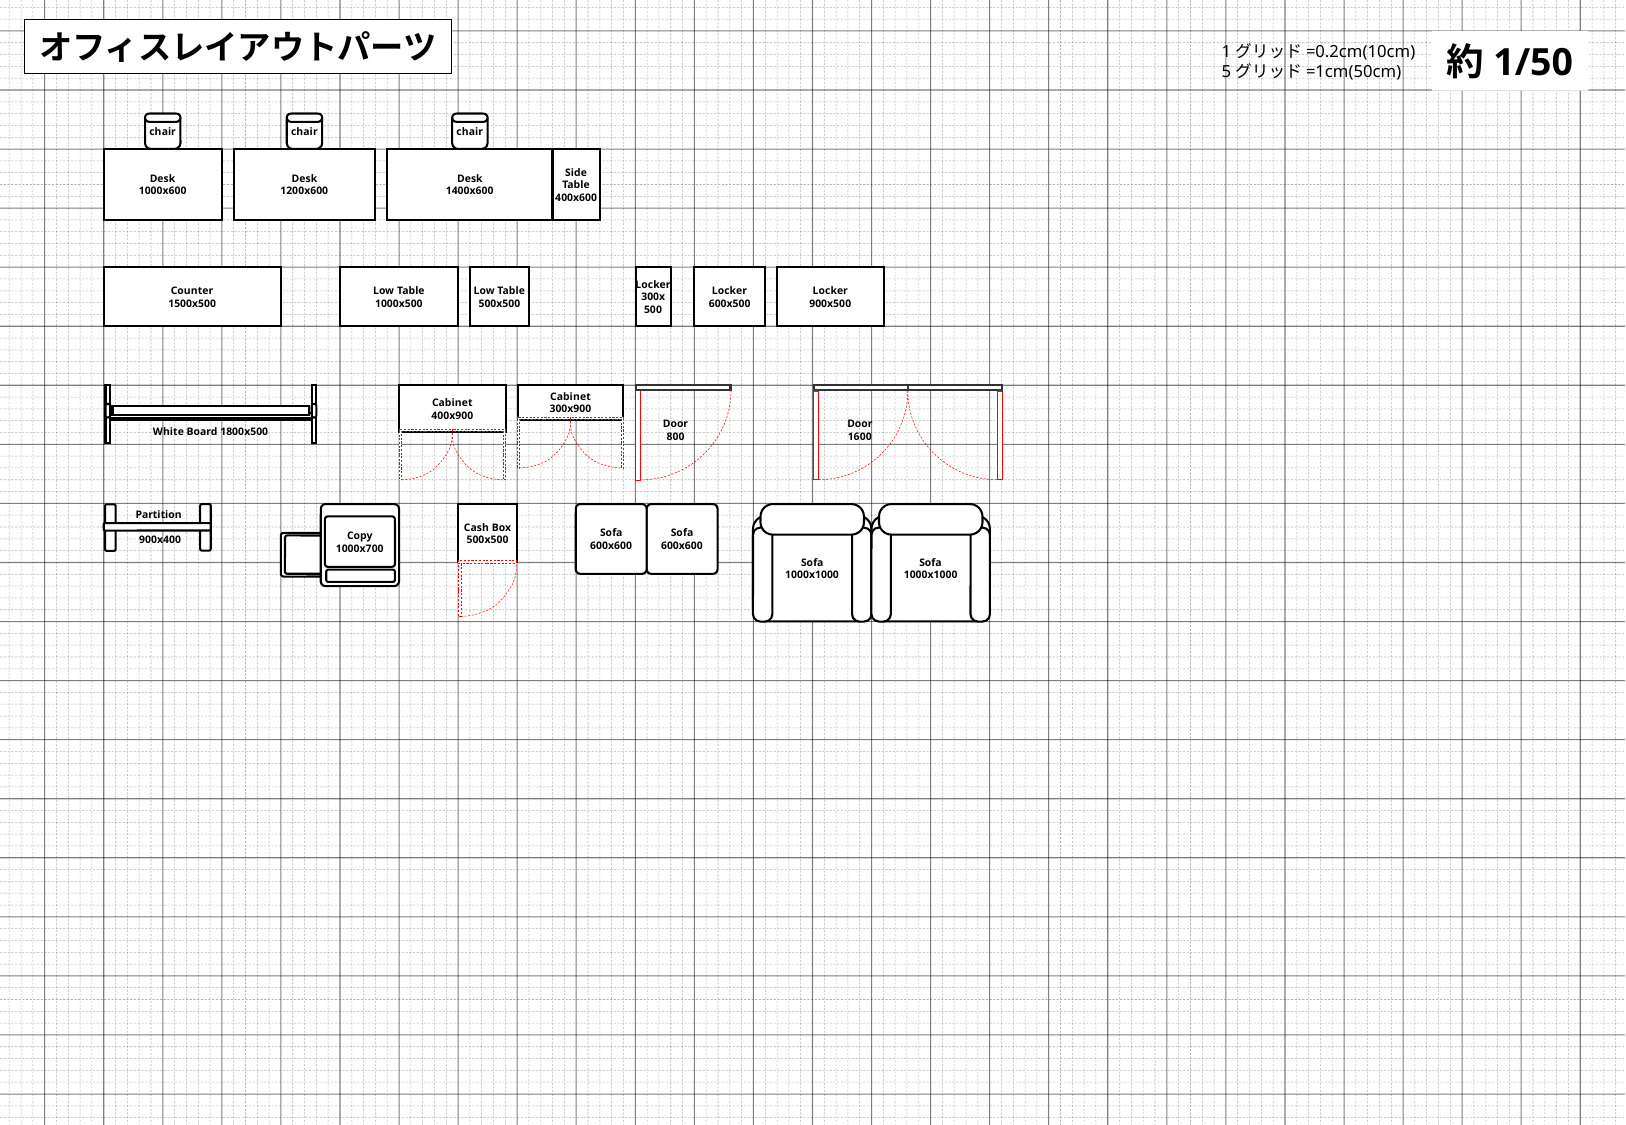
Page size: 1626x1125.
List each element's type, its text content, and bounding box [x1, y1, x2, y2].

text_box Desk 1000x600 [103, 148, 222, 220]
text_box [752, 504, 871, 622]
text_box Side Table 400x600 [552, 148, 600, 220]
text_box Locker 600x500 [694, 267, 766, 327]
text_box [871, 504, 990, 622]
text_box Desk 1400x600 [387, 148, 552, 220]
text_box Cash Box 500x500 [458, 504, 518, 563]
text_box オフィスレイアウトパーツ [24, 19, 452, 74]
text_box Low Table 500x500 [469, 267, 529, 327]
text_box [452, 113, 488, 149]
text_box Locker 900x500 [776, 267, 884, 327]
text_box Locker 300x 500 [635, 267, 671, 327]
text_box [103, 504, 211, 551]
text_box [286, 113, 323, 149]
text_box Sofa 600x600 [647, 504, 718, 574]
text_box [105, 385, 317, 445]
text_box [399, 385, 506, 480]
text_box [145, 113, 181, 149]
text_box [517, 416, 624, 468]
text_box Low Table 1000x500 [339, 267, 458, 327]
text_box Counter 1500x500 [103, 267, 281, 327]
text_box Cabinet 300x900 [517, 385, 624, 416]
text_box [813, 385, 1003, 480]
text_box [280, 504, 399, 587]
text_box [458, 560, 517, 617]
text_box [635, 385, 732, 480]
text_box Sofa 600x600 [575, 504, 647, 574]
text_box 1グリッド=0.2cm(10cm) 5グリッド=1cm(50cm) [1206, 33, 1431, 89]
text_box Desk 1200x600 [233, 148, 376, 220]
text_box 約1/50 [1432, 30, 1589, 91]
